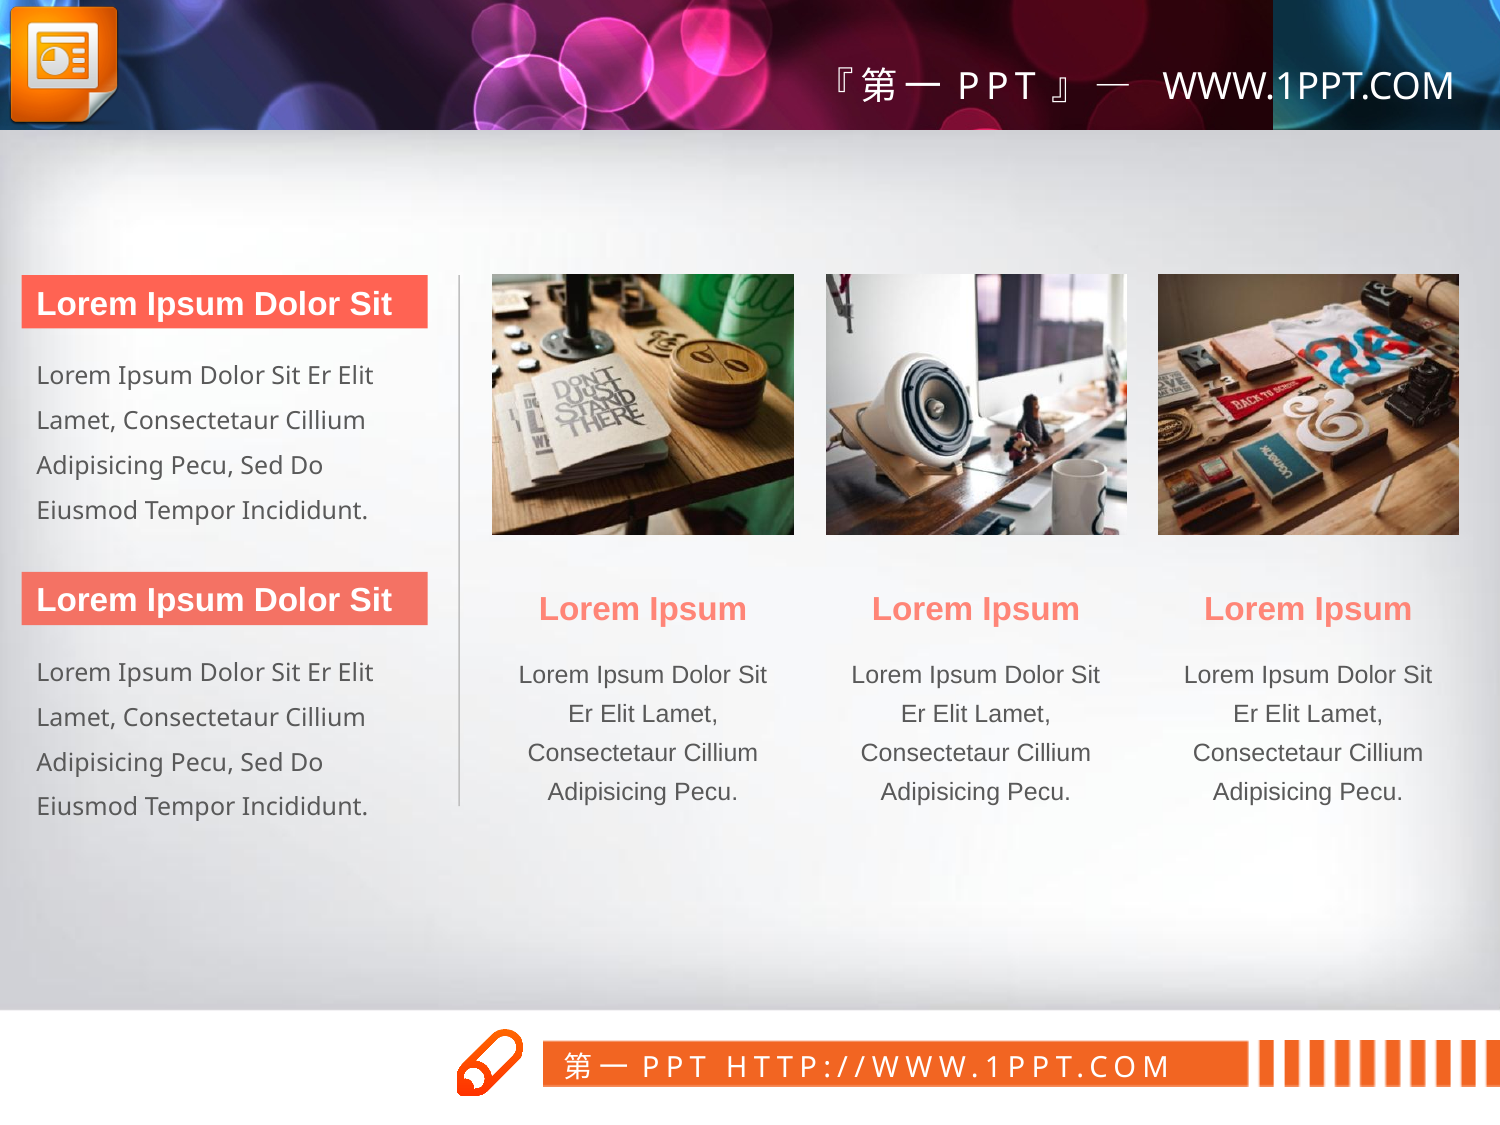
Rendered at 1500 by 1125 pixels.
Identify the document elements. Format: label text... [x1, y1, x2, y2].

text_box Lorem Ipsum Dolor Sit [21, 275, 428, 329]
text_box Lorem Ipsum Dolor Sit Er Elit Lamet, Consectetaur Cillium Adipisicing Pecu. [492, 641, 794, 813]
text_box Lorem Ipsum [825, 579, 1127, 635]
text_box Lorem Ipsum [1157, 579, 1459, 635]
picture [0, 0, 1500, 1012]
picture [543, 1040, 1500, 1087]
text_box Lorem Ipsum Dolor Sit Er Elit Lamet, Consectetaur Cillium Adipisicing Pecu, Sed Do Eiusmod Tempor Incididunt. [21, 337, 428, 532]
text_box Lorem Ipsum Dolor Sit Er Elit Lamet, Consectetaur Cillium Adipisicing Pecu, Sed Do Eiusmod Tempor Incididunt. [21, 633, 428, 829]
text_box Lorem Ipsum Dolor Sit Er Elit Lamet, Consectetaur Cillium Adipisicing Pecu. [1157, 641, 1459, 813]
text_box Lorem Ipsum Dolor Sit [21, 571, 428, 626]
text_box Lorem Ipsum [492, 579, 794, 635]
text_box Lorem Ipsum Dolor Sit Er Elit Lamet, Consectetaur Cillium Adipisicing Pecu. [825, 641, 1127, 813]
